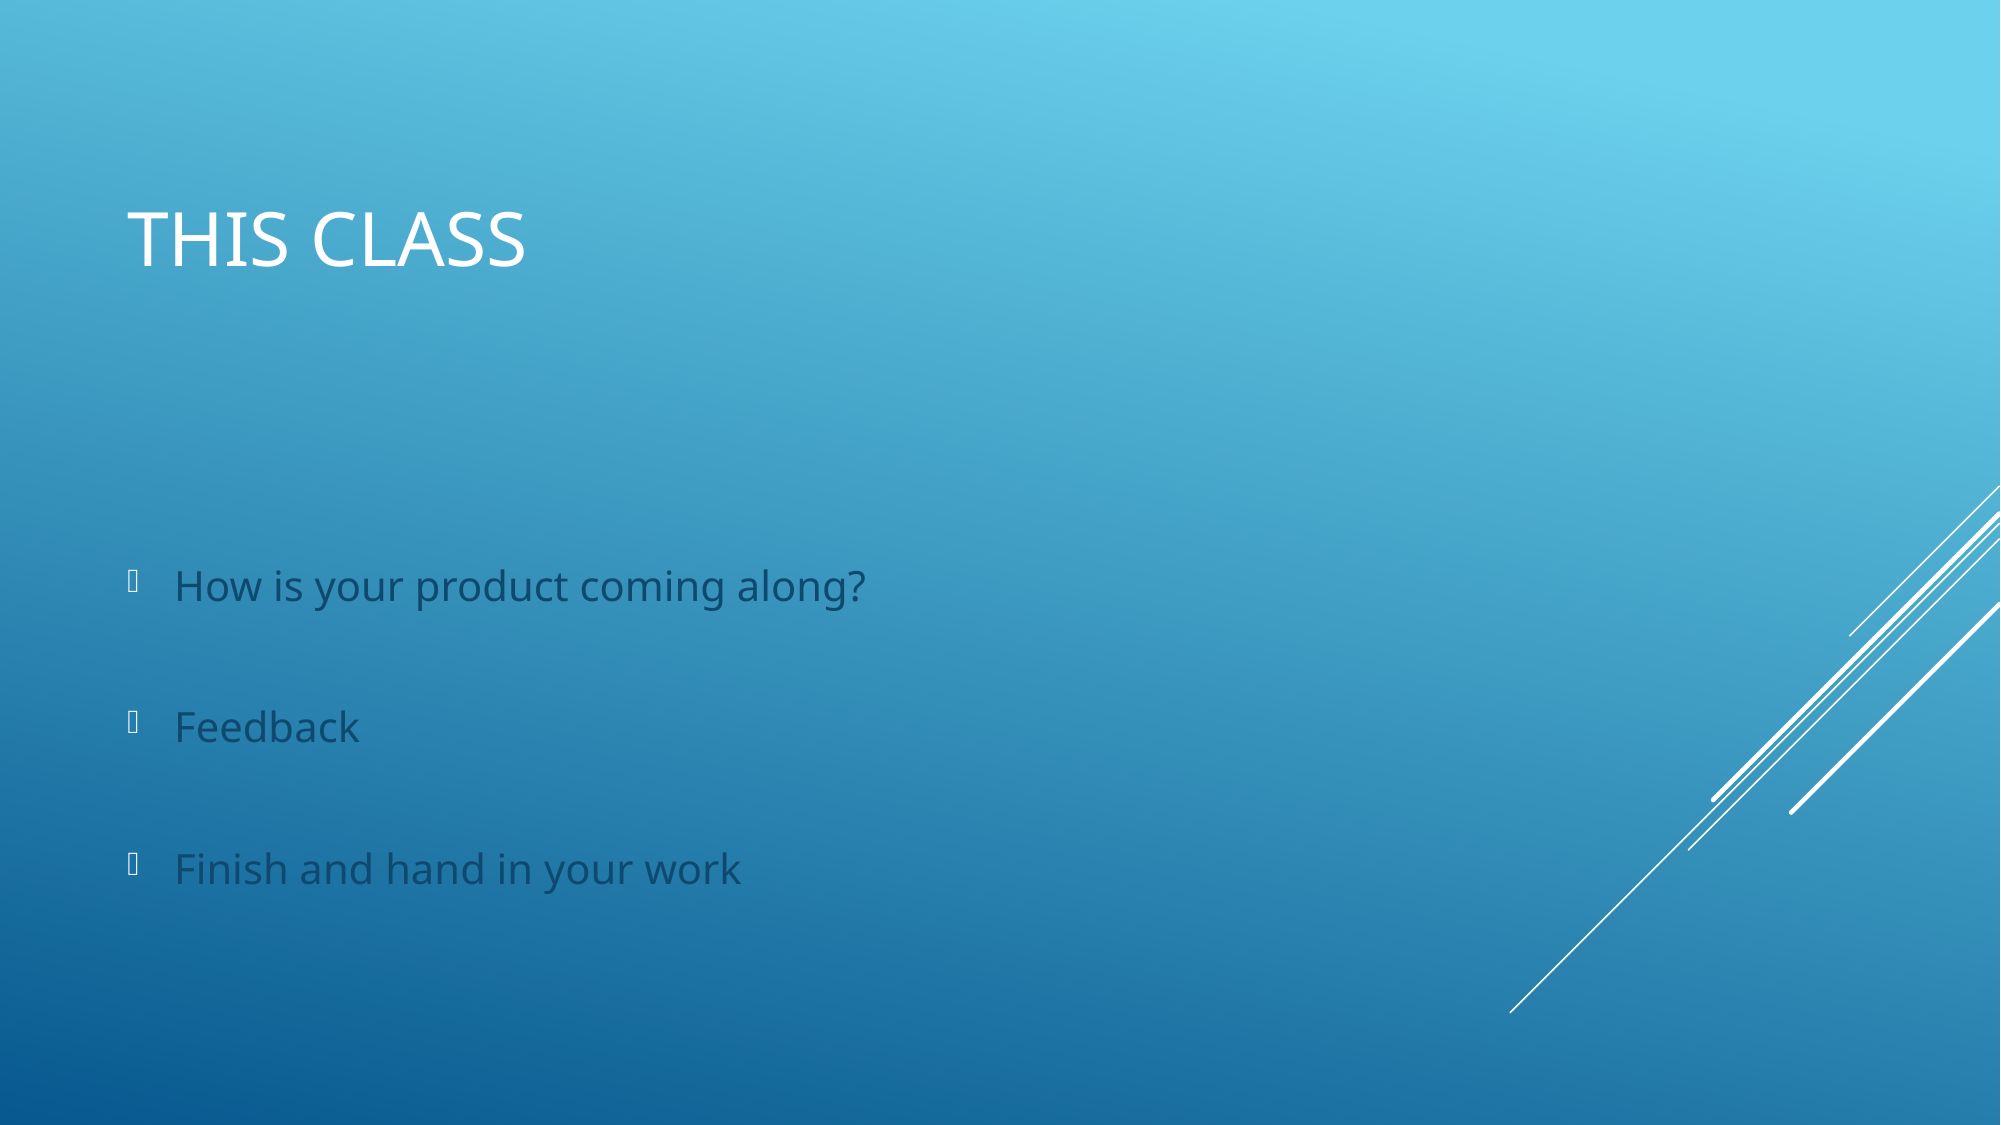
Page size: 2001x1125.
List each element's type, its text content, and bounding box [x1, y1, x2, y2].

list How is your product coming along? Feedback Finish and hand in your work [112, 429, 1513, 1023]
title This class [112, 112, 1513, 360]
